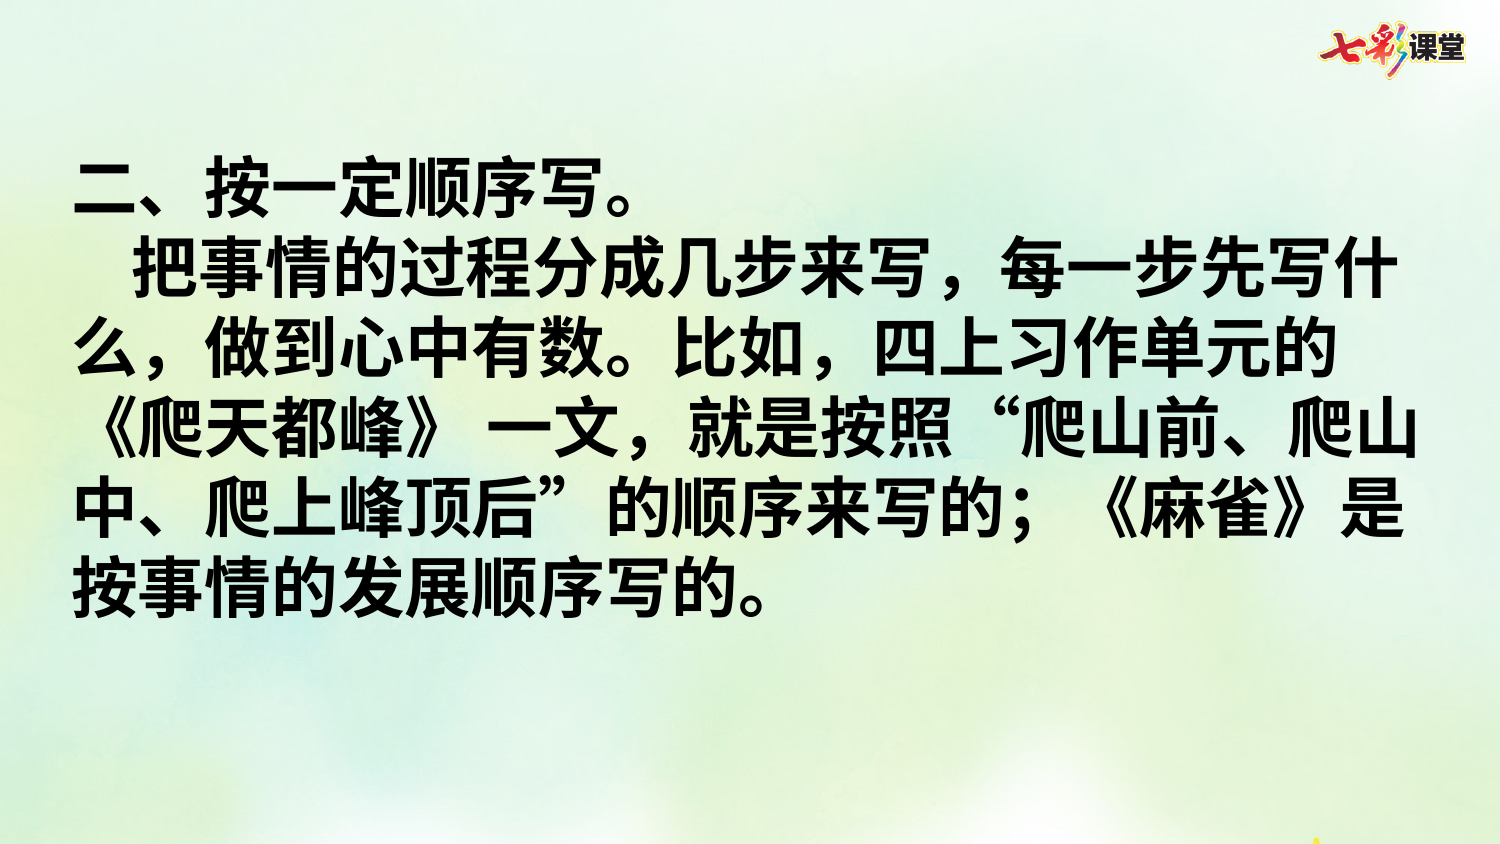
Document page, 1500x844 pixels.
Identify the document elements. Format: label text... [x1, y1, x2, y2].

text_box 二、按一定顺序写。 把事情的过程分成几步来写，每一步先写什么，做到心中有数。比如，四上习作单元的《爬天都峰》 一文，就是按照“爬山前、爬山中、爬上峰顶后”的顺序来写的；《麻雀》是按事情的发展顺序写的。 [56, 138, 1447, 633]
picture [0, 0, 1500, 844]
